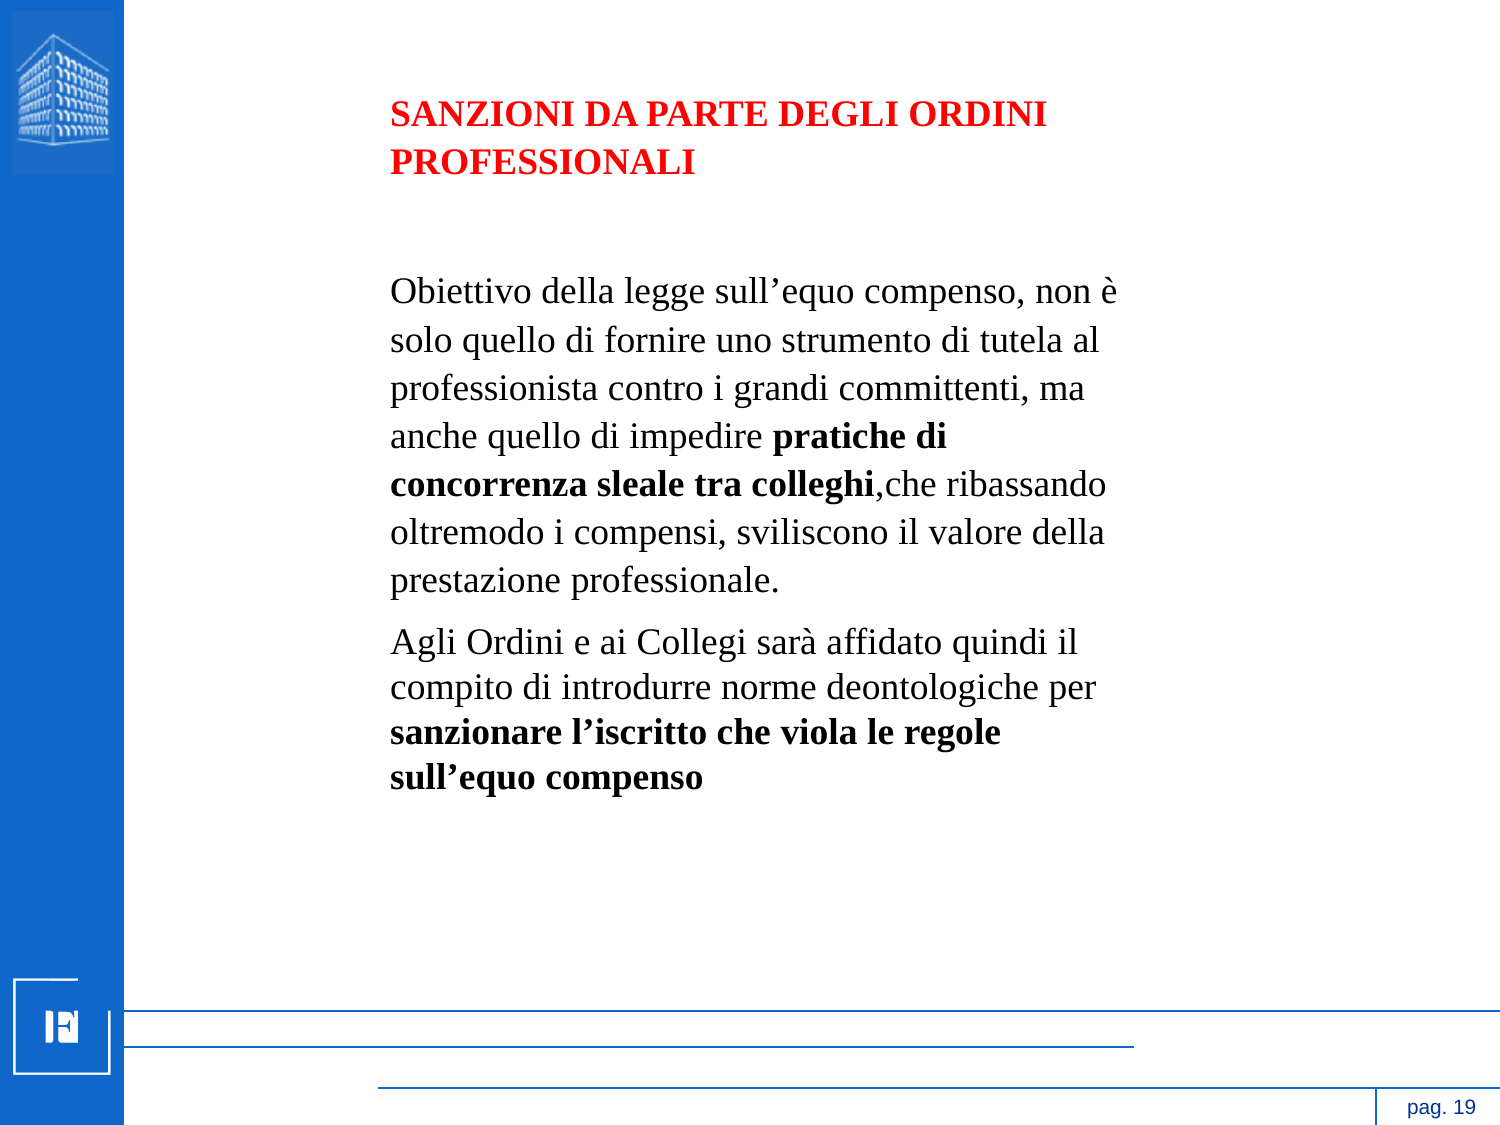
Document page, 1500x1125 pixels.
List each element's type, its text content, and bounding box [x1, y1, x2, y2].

text_box [0, 0, 126, 1010]
picture [11, 11, 114, 176]
text_box [0, 1019, 126, 1125]
slide_number pag. 19 [1381, 1093, 1500, 1124]
picture [11, 976, 113, 1078]
text_box SANZIONI DA PARTE DEGLI ORDINI PROFESSIONALI Obiettivo della legge sull’equo compenso, non è solo quello di fornire uno strumento di tutela al professionista contro i grandi committenti, ma anche quello di impedire pratiche di concorrenza sleale tra colleghi,che ribassando oltremodo i compensi, sviliscono il valore della prestazione professionale. Agli Ordini e ai Collegi sarà affidato quindi il compito di introdurre norme deontologiche per sanzionare l’iscritto che viola le regole sull’equo compenso [375, 78, 1164, 853]
